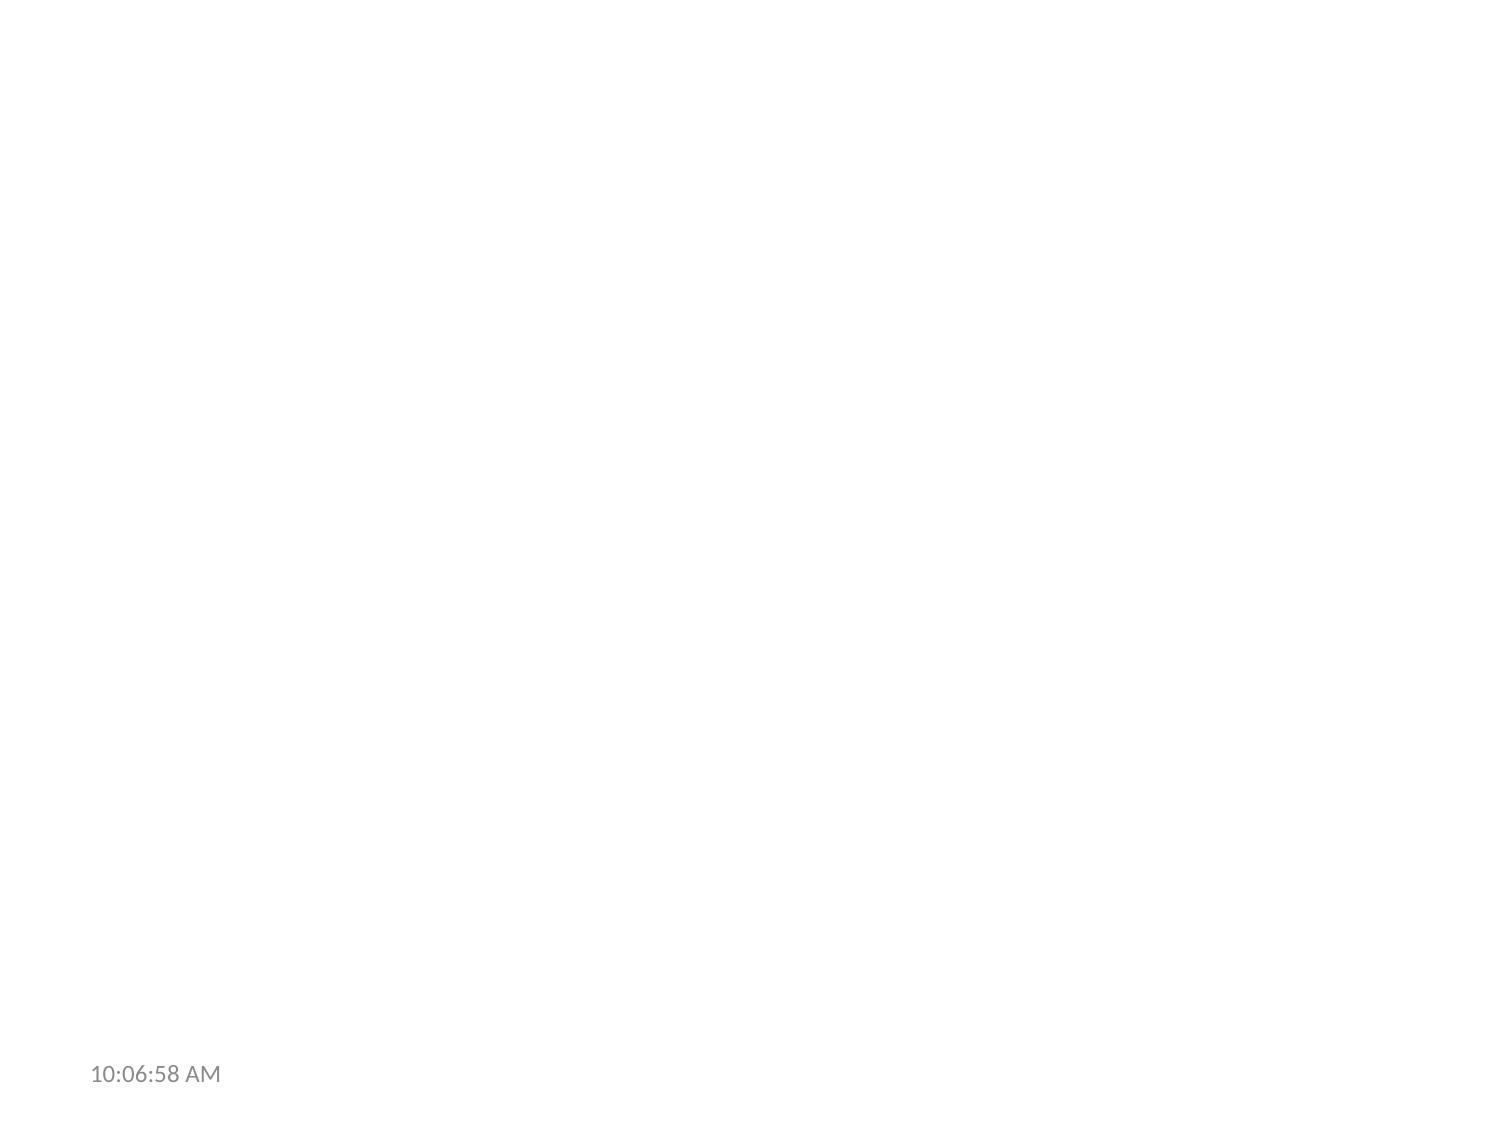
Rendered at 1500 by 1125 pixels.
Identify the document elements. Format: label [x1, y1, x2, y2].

slide_number [75, 1042, 425, 1103]
